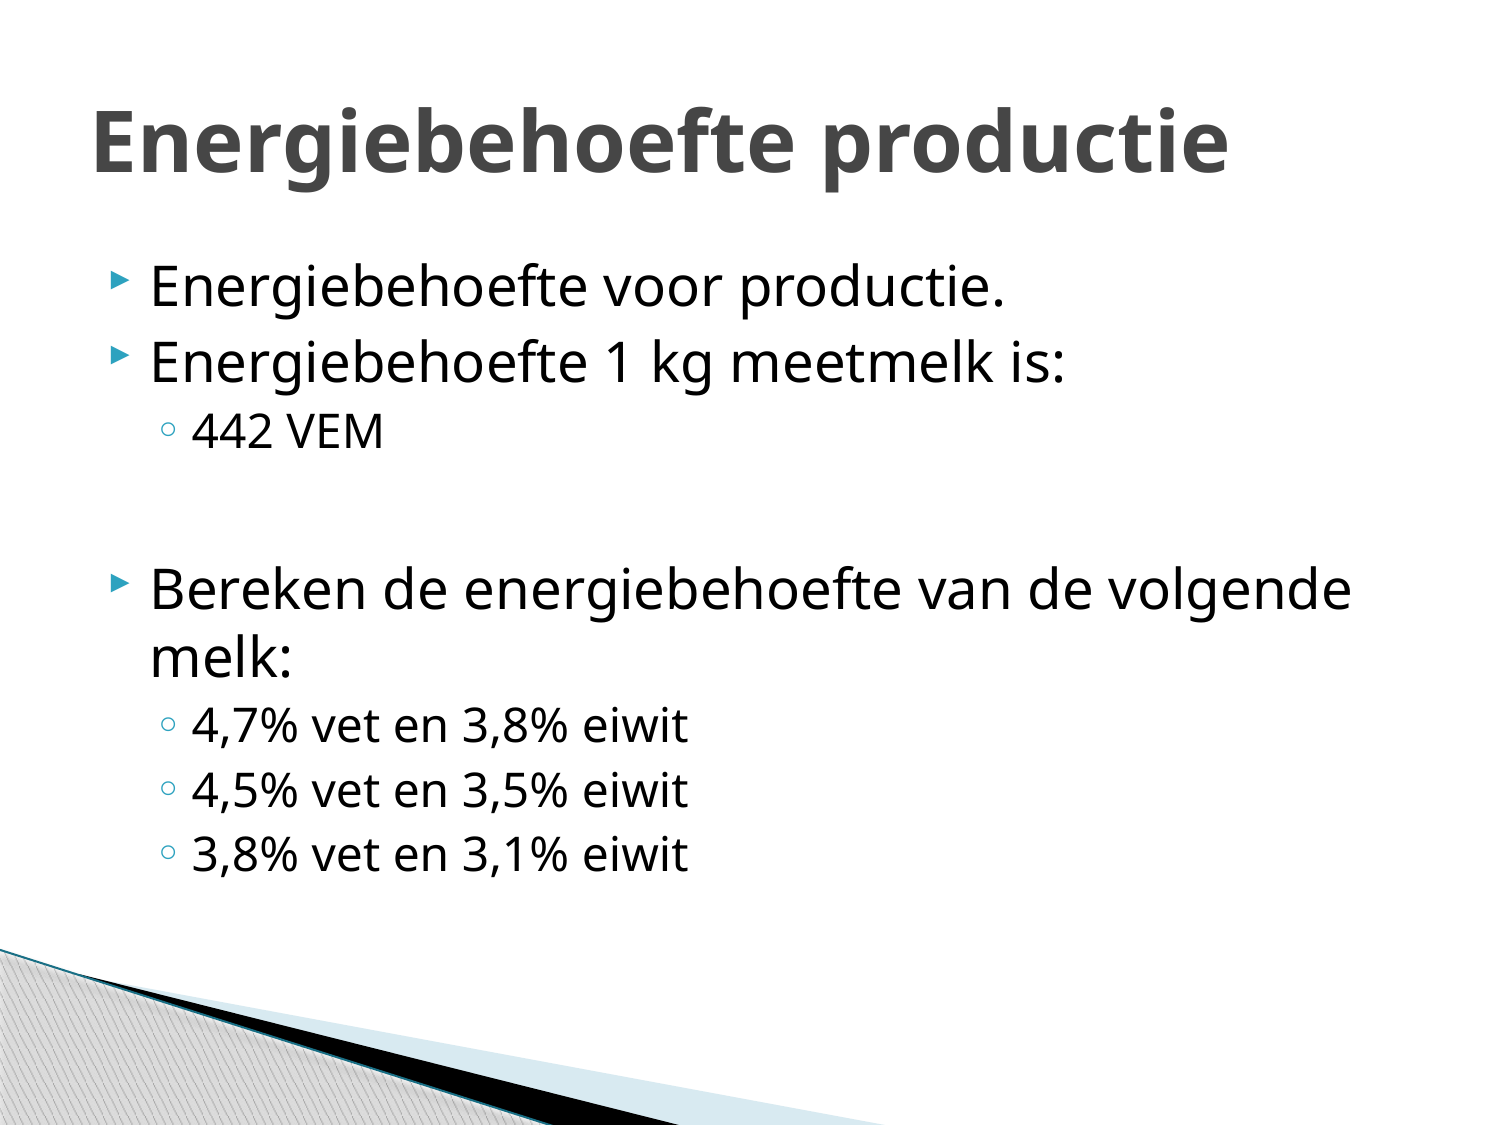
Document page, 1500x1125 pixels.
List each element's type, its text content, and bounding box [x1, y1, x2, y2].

list Energiebehoefte voor productie. Energiebehoefte 1 kg meetmelk is: 442 VEM Bereken de energiebehoefte van de volgende melk: 4,7% vet en 3,8% eiwit 4,5% vet en 3,5% eiwit 3,8% vet en 3,1% eiwit [75, 243, 1425, 986]
title Energiebehoefte productie [75, 45, 1425, 233]
